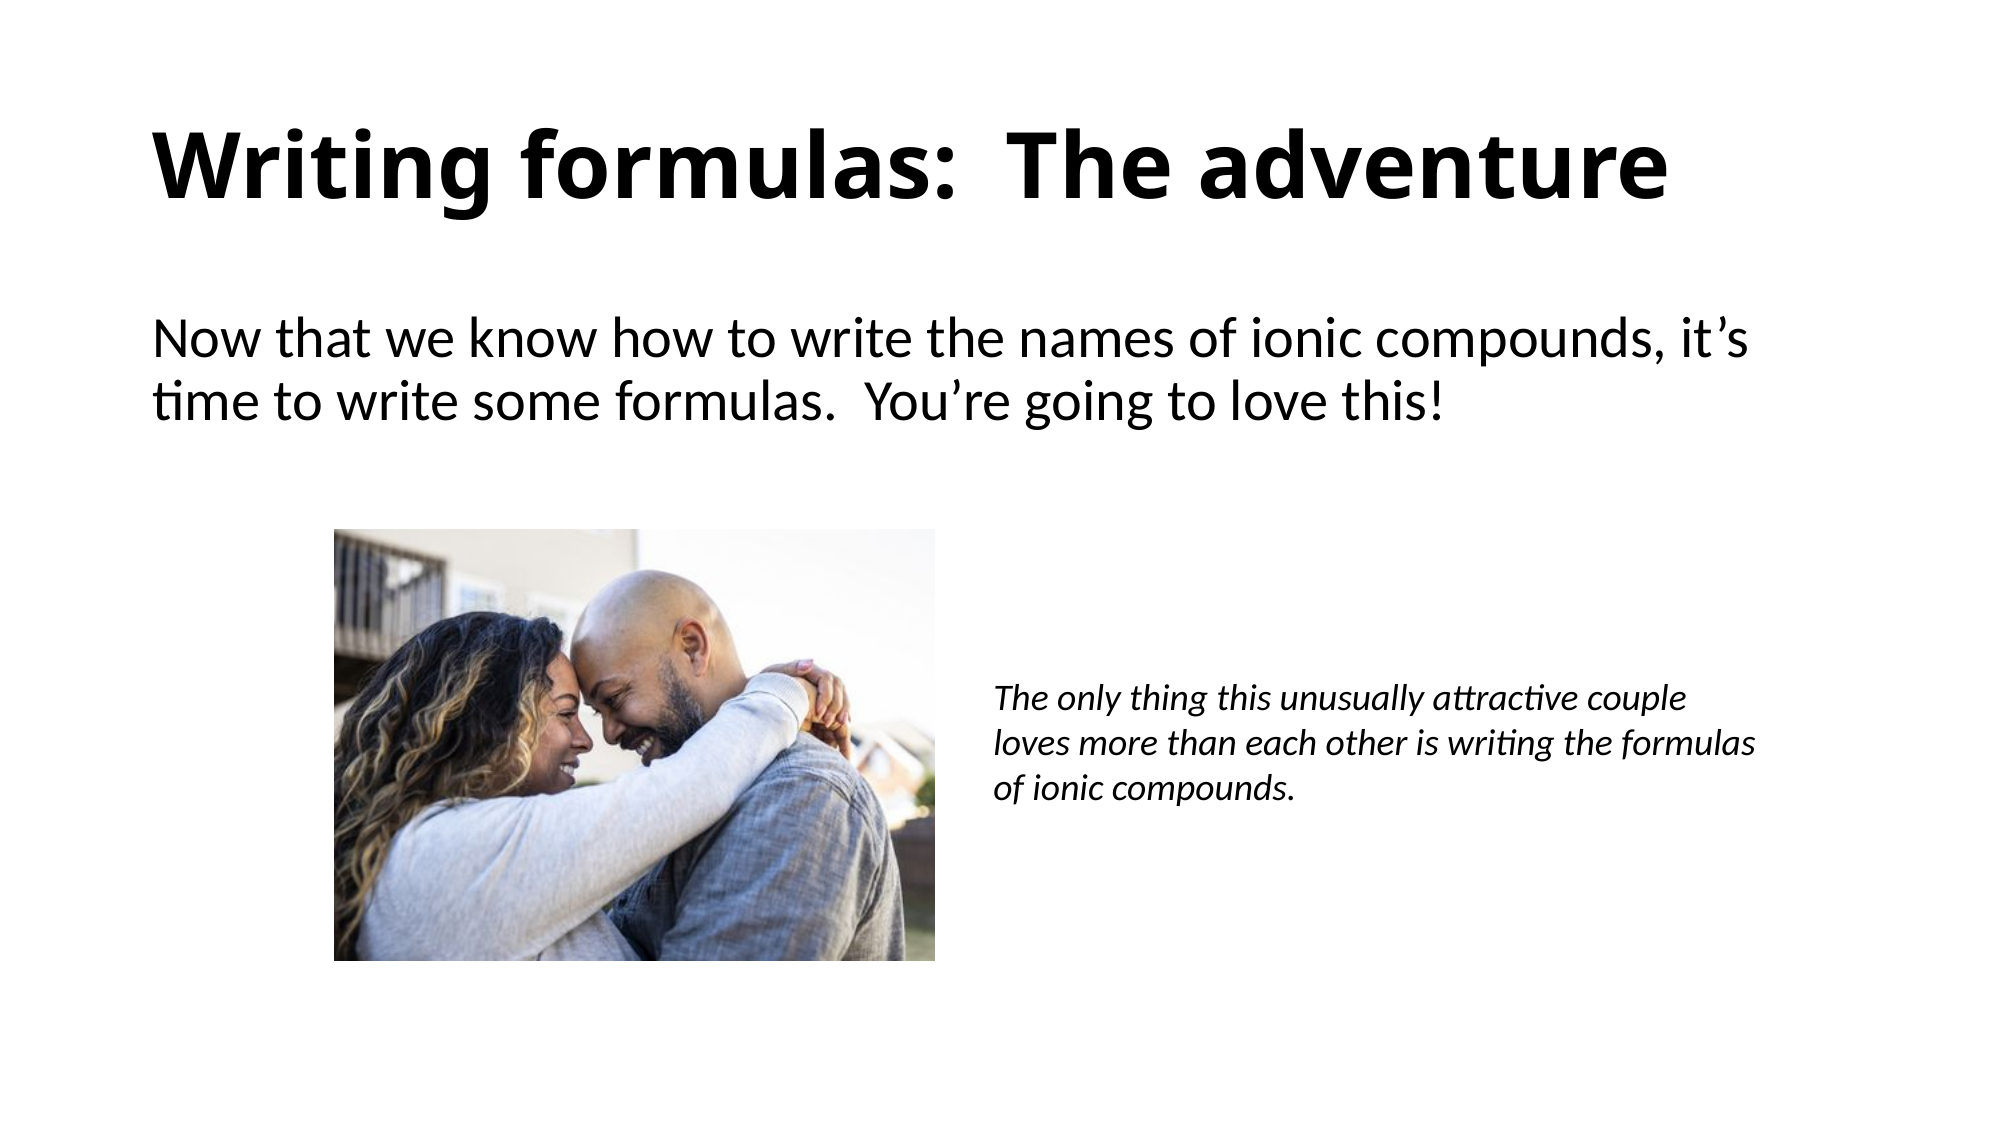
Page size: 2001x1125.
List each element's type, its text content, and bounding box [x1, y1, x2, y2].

list Now that we know how to write the names of ionic compounds, it’s time to write some formulas. You’re going to love this! [137, 299, 1863, 460]
picture [334, 529, 935, 961]
title Writing formulas: The adventure [137, 59, 1863, 278]
text_box The only thing this unusually attractive couple loves more than each other is writing the formulas of ionic compounds. [978, 665, 1775, 815]
